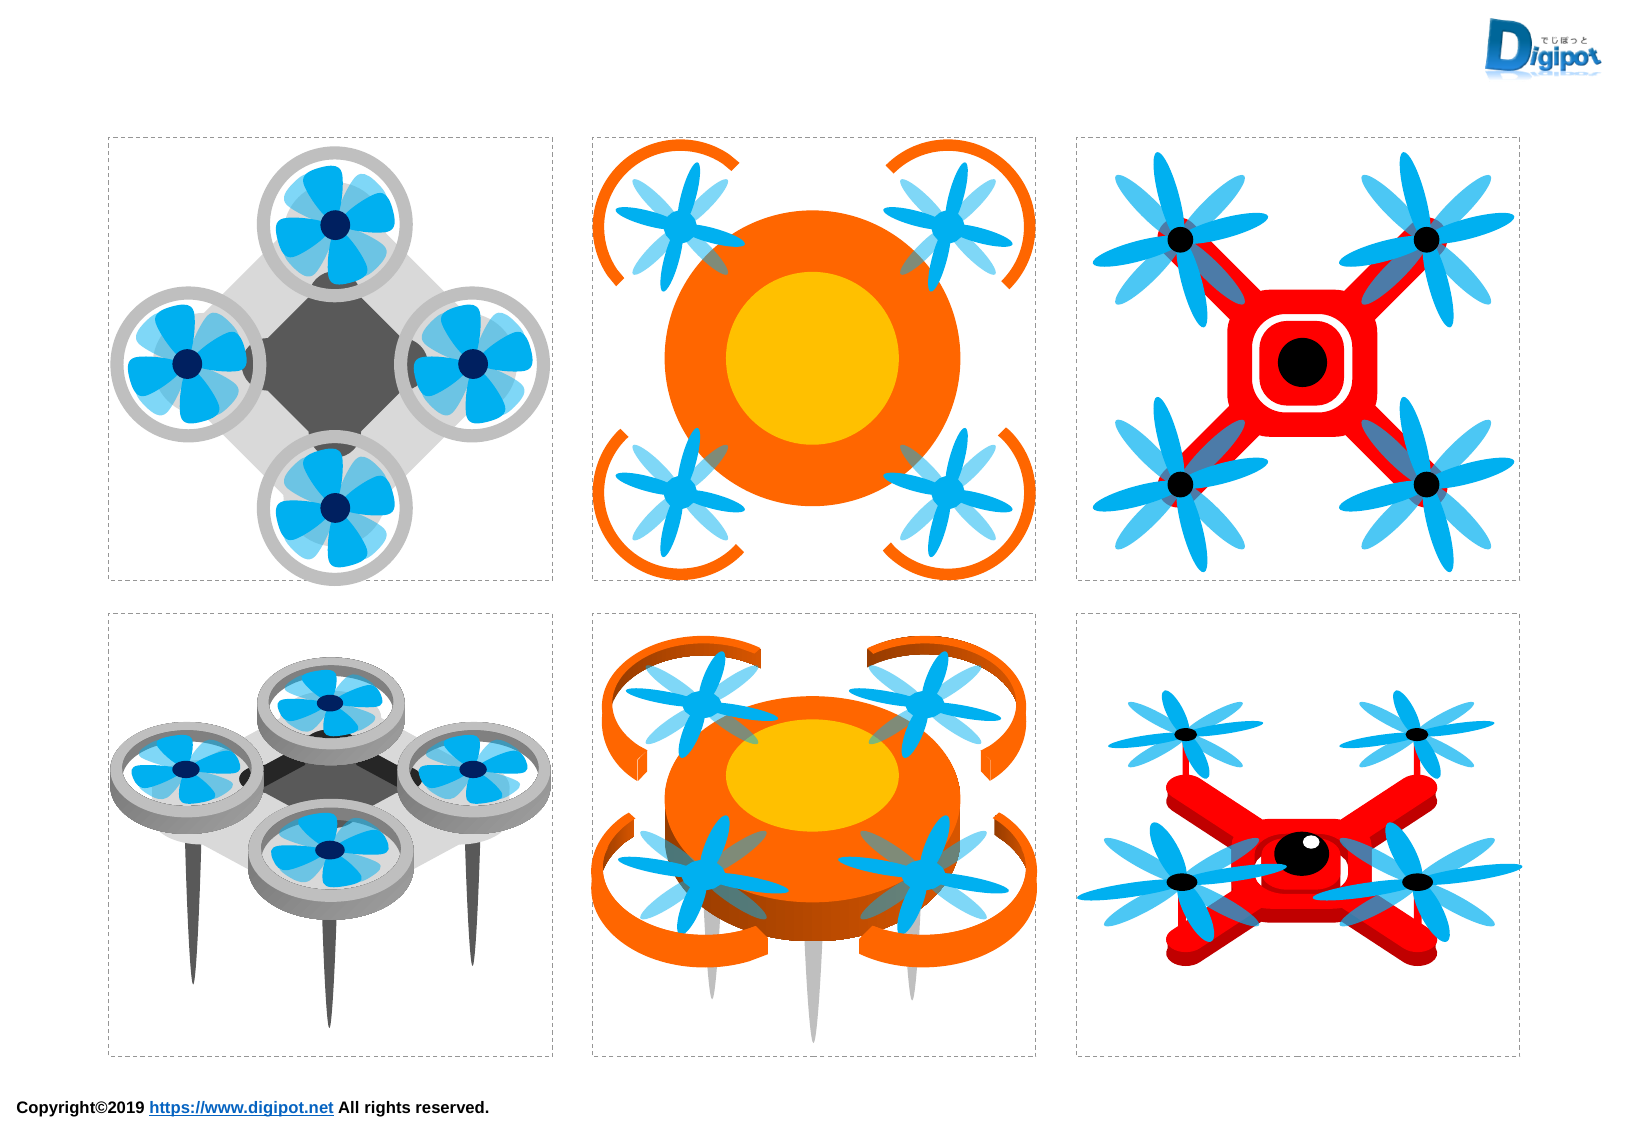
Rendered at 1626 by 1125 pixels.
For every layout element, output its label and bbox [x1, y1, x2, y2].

text_box [110, 657, 551, 1029]
text_box [592, 139, 1036, 581]
text_box [1077, 690, 1523, 966]
text_box [110, 146, 550, 586]
text_box [1089, 149, 1518, 576]
picture [1485, 18, 1602, 82]
text_box [591, 635, 1037, 1043]
